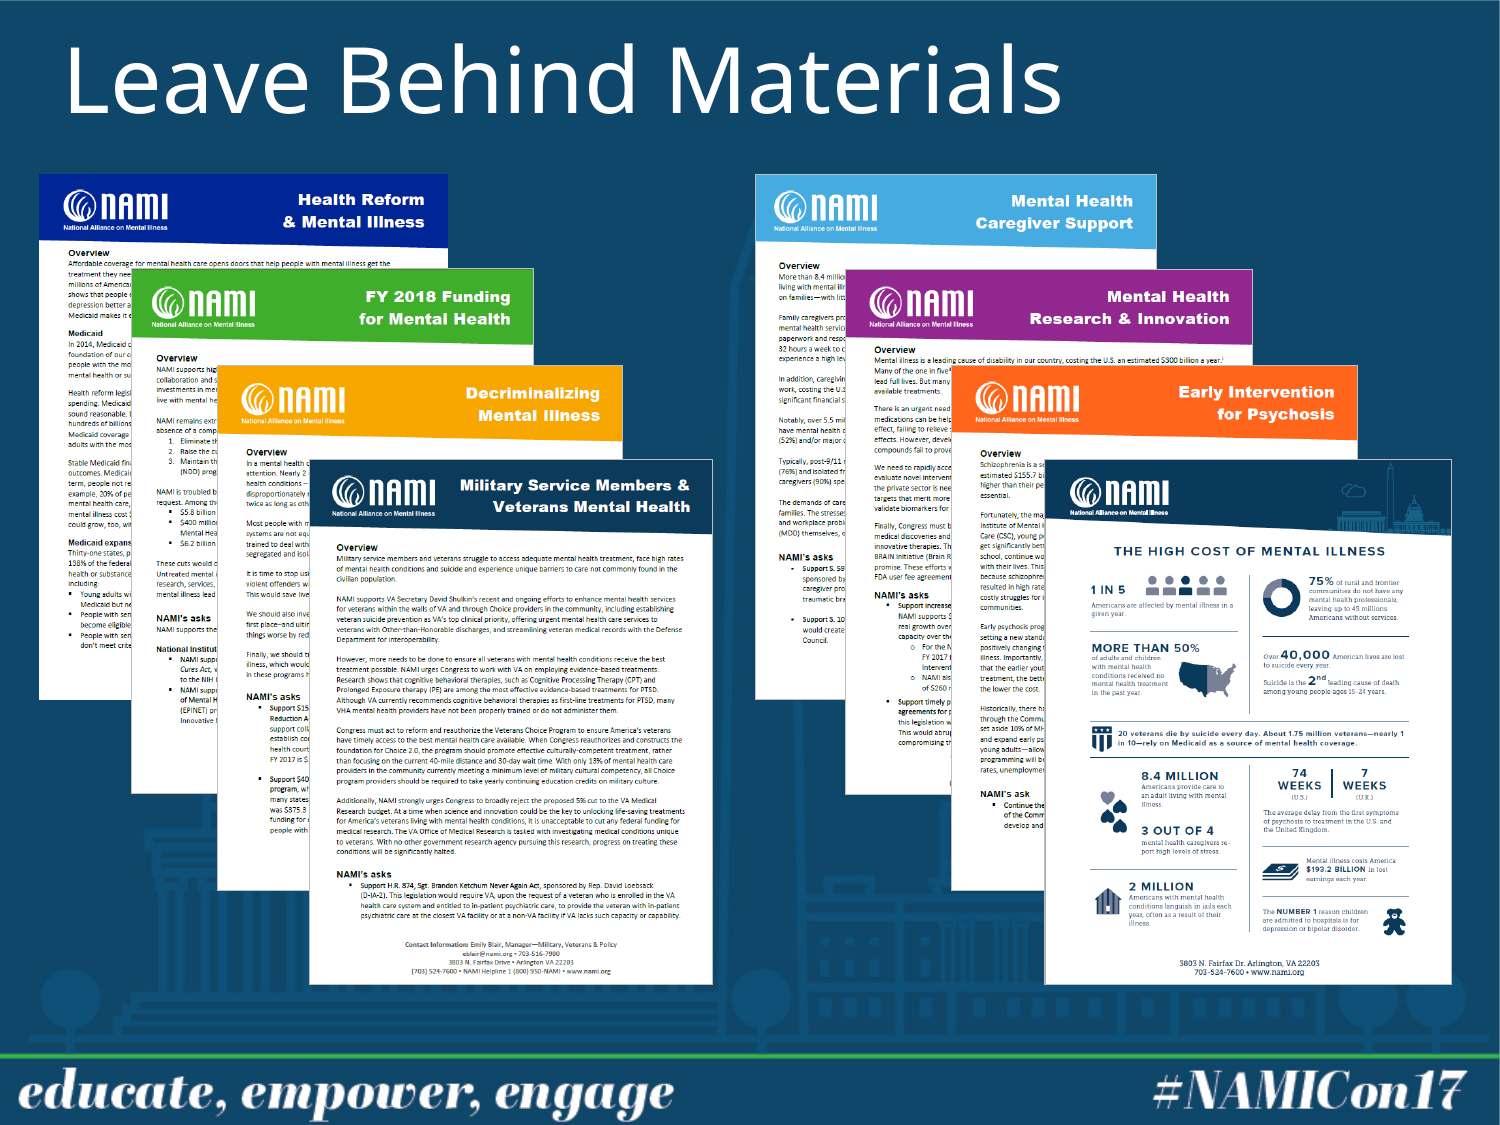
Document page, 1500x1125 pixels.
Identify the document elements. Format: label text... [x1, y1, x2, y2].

title Leave Behind Materials [47, 15, 1384, 154]
picture [0, 0, 1500, 1125]
